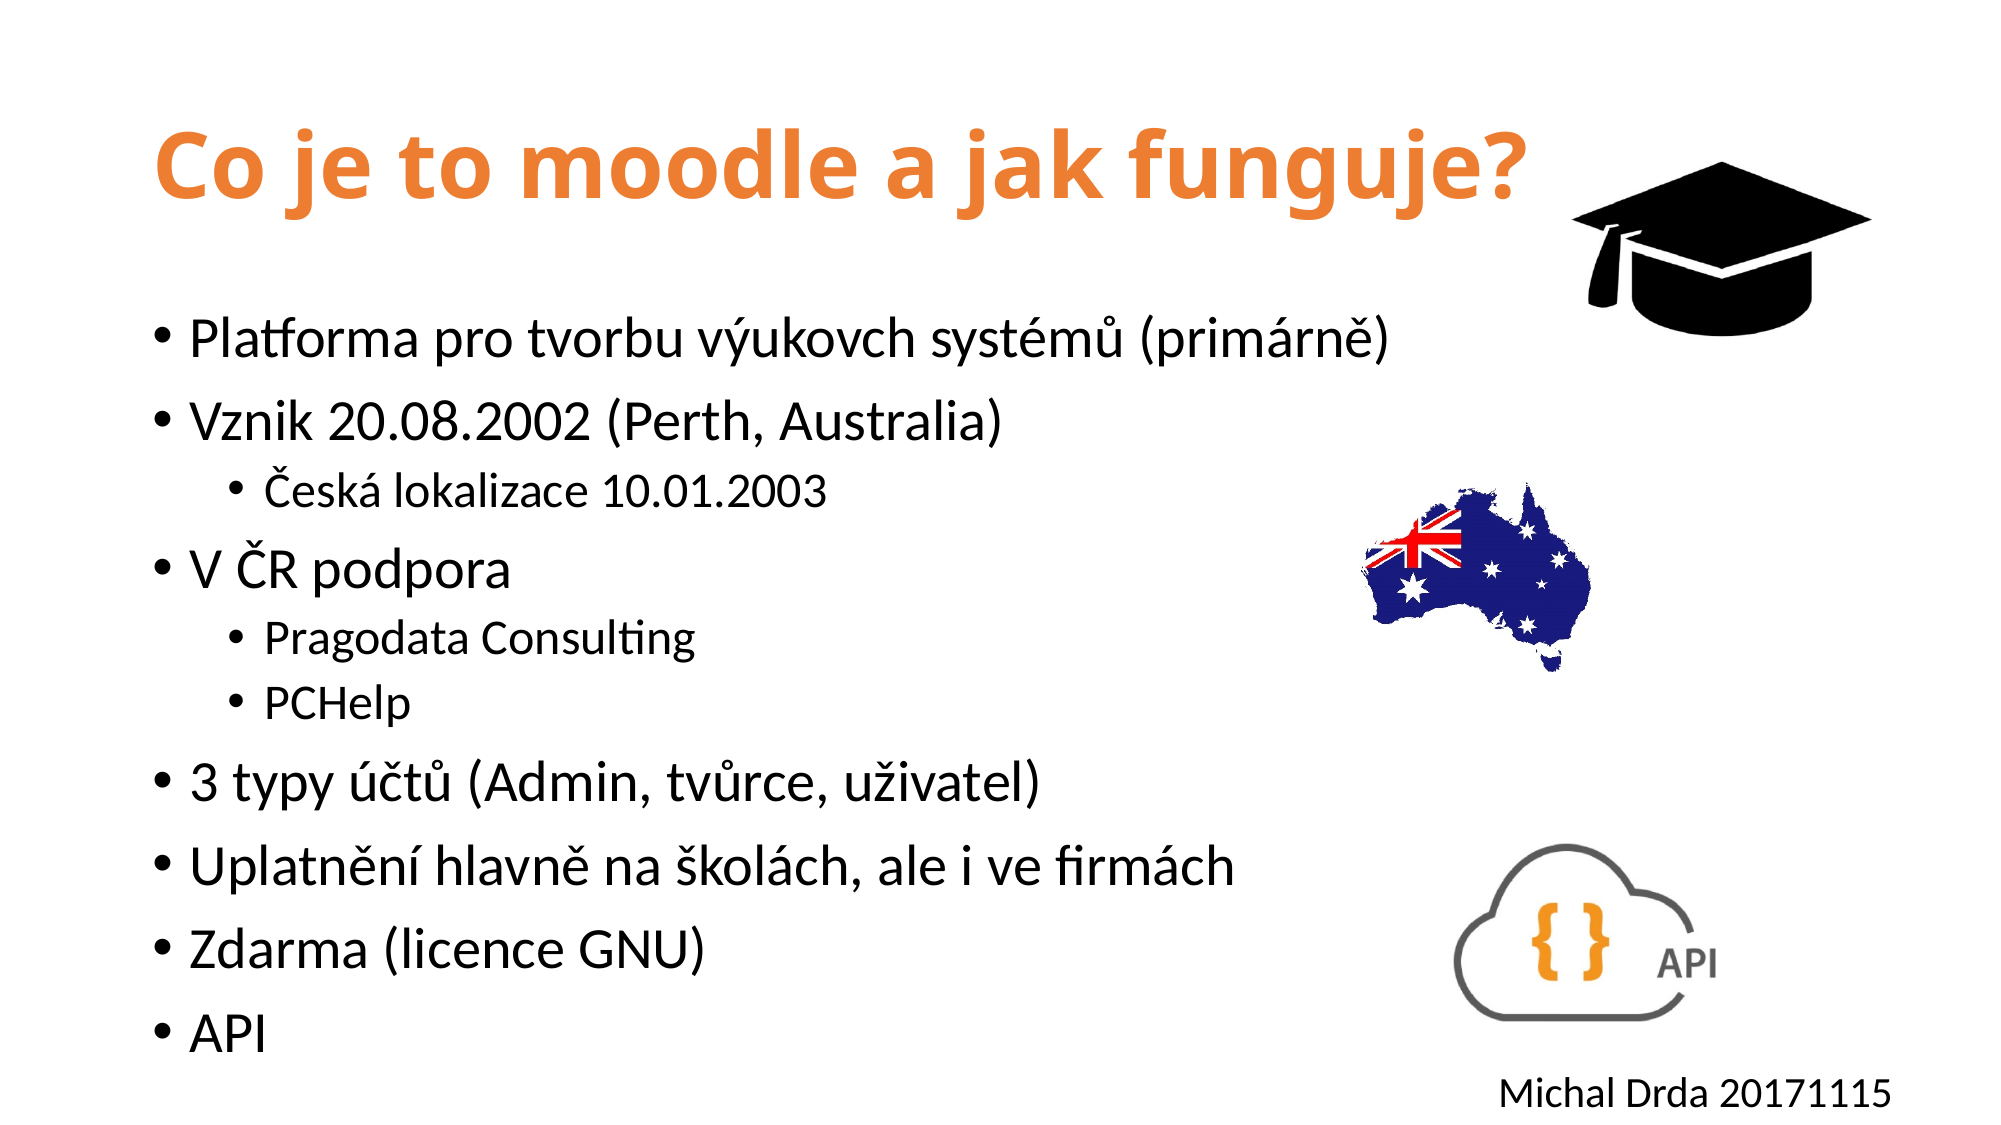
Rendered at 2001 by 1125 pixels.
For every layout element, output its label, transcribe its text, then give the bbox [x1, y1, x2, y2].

picture [1339, 833, 1804, 1032]
title Co je to moodle a jak funguje? [137, 59, 1863, 278]
picture [1571, 97, 1872, 399]
picture [1361, 482, 1591, 672]
list Platforma pro tvorbu výukovch systémů (primárně) Vznik 20.08.2002 (Perth, Australia) Česká lokalizace 10.01.2003 V ČR podpora Pragodata Consulting PCHelp 3 typy účtů (Admin, tvůrce, uživatel) Uplatnění hlavně na školách, ale i ve firmách Zdarma (licence GNU) API [137, 299, 1863, 1098]
text_box Michal Drda 20171115 [1483, 1062, 2000, 1125]
